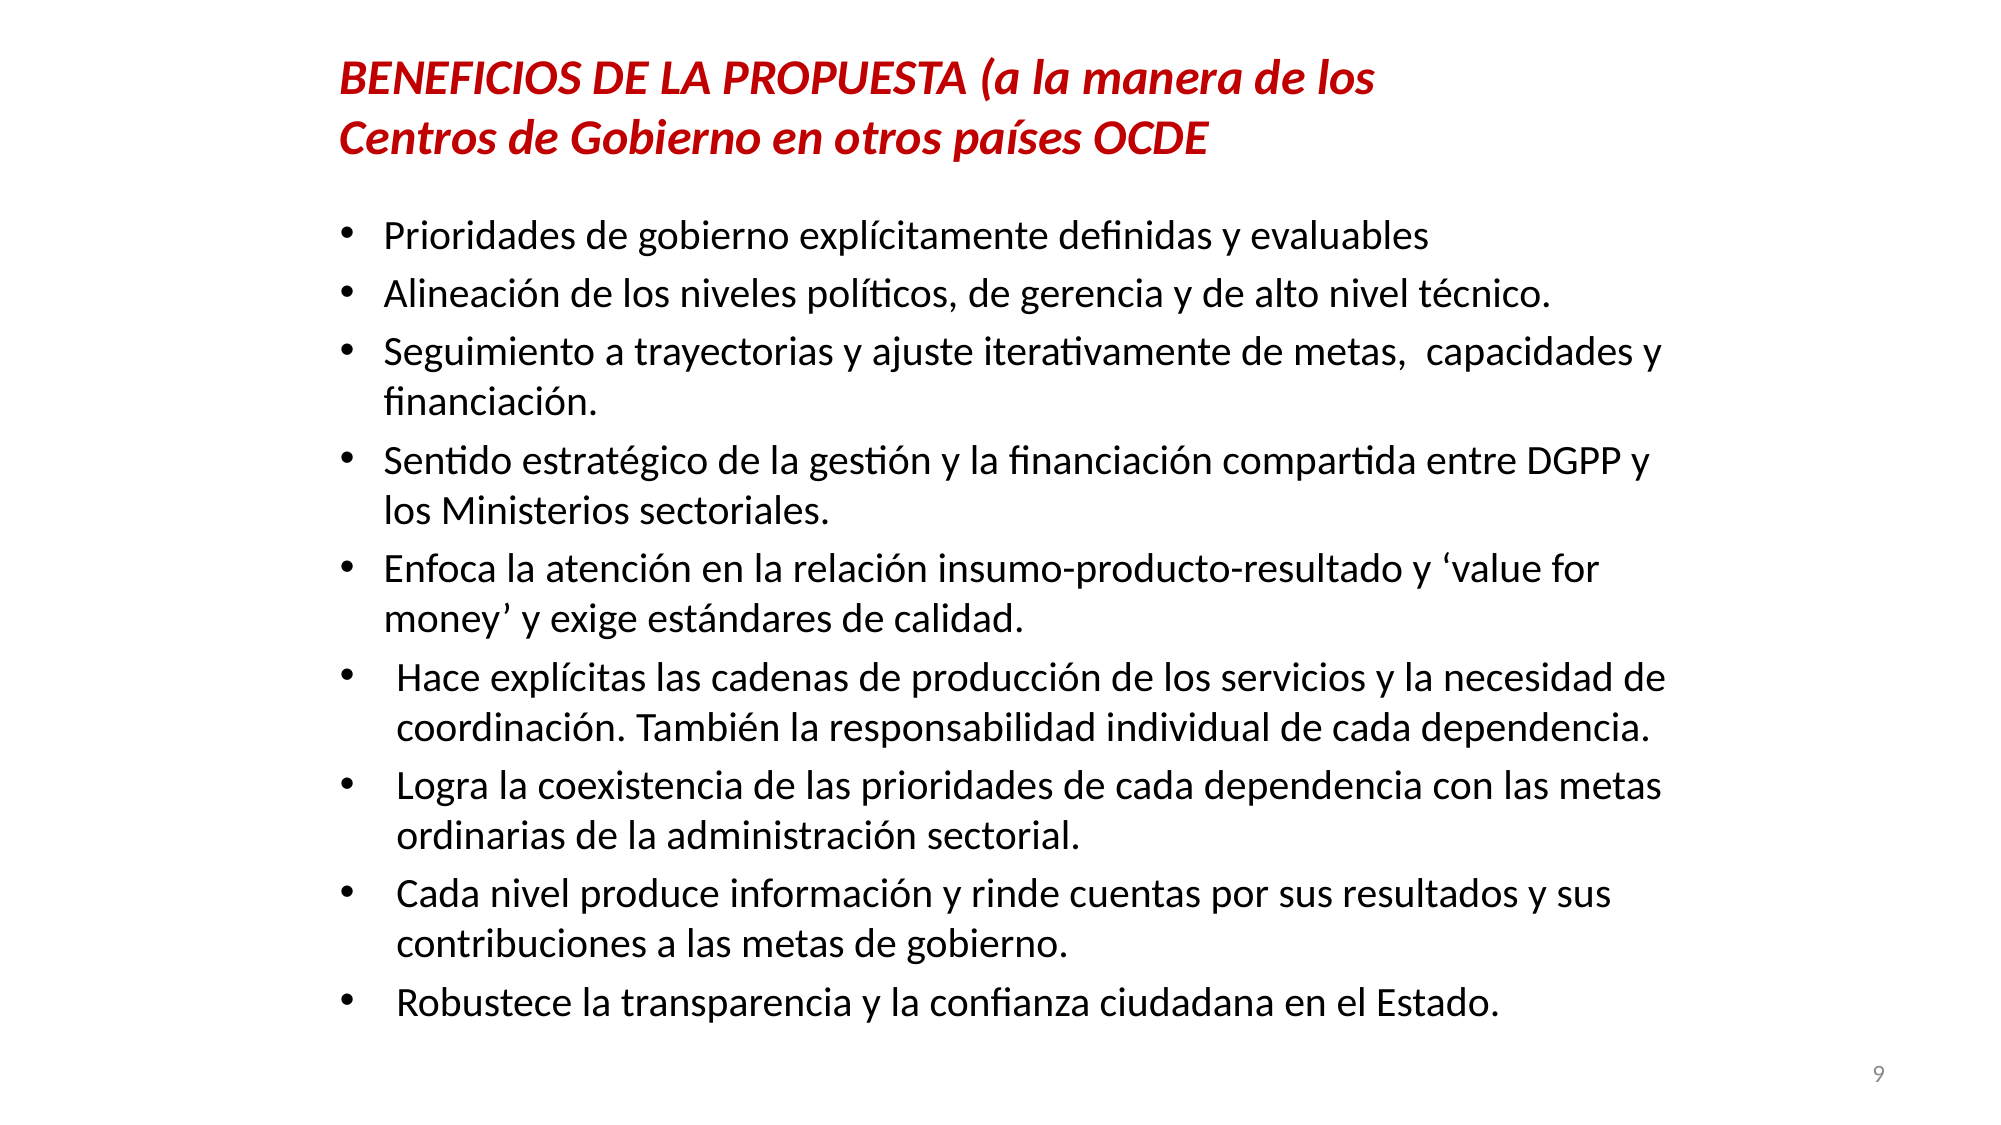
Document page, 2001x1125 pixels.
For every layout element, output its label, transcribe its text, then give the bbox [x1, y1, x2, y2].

list Prioridades de gobierno explícitamente definidas y evaluables Alineación de los niveles políticos, de gerencia y de alto nivel técnico. Seguimiento a trayectorias y ajuste iterativamente de metas, capacidades y financiación. Sentido estratégico de la gestión y la financiación compartida entre DGPP y los Ministerios sectoriales. Enfoca la atención en la relación insumo-producto-resultado y ‘value for money’ y exige estándares de calidad. Hace explícitas las cadenas de producción de los servicios y la necesidad de coordinación. También la responsabilidad individual de cada dependencia. Logra la coexistencia de las prioridades de cada dependencia con las metas ordinarias de la administración sectorial. Cada nivel produce información y rinde cuentas por sus resultados y sus contribuciones a las metas de gobierno. Robustece la transparencia y la confianza ciudadana en el Estado. [324, 200, 1700, 1103]
text_box BENEFICIOS DE LA PROPUESTA (a la manera de los Centros de Gobierno en otros países OCDE [324, 37, 1550, 173]
slide_number 9 [1433, 1042, 1900, 1103]
